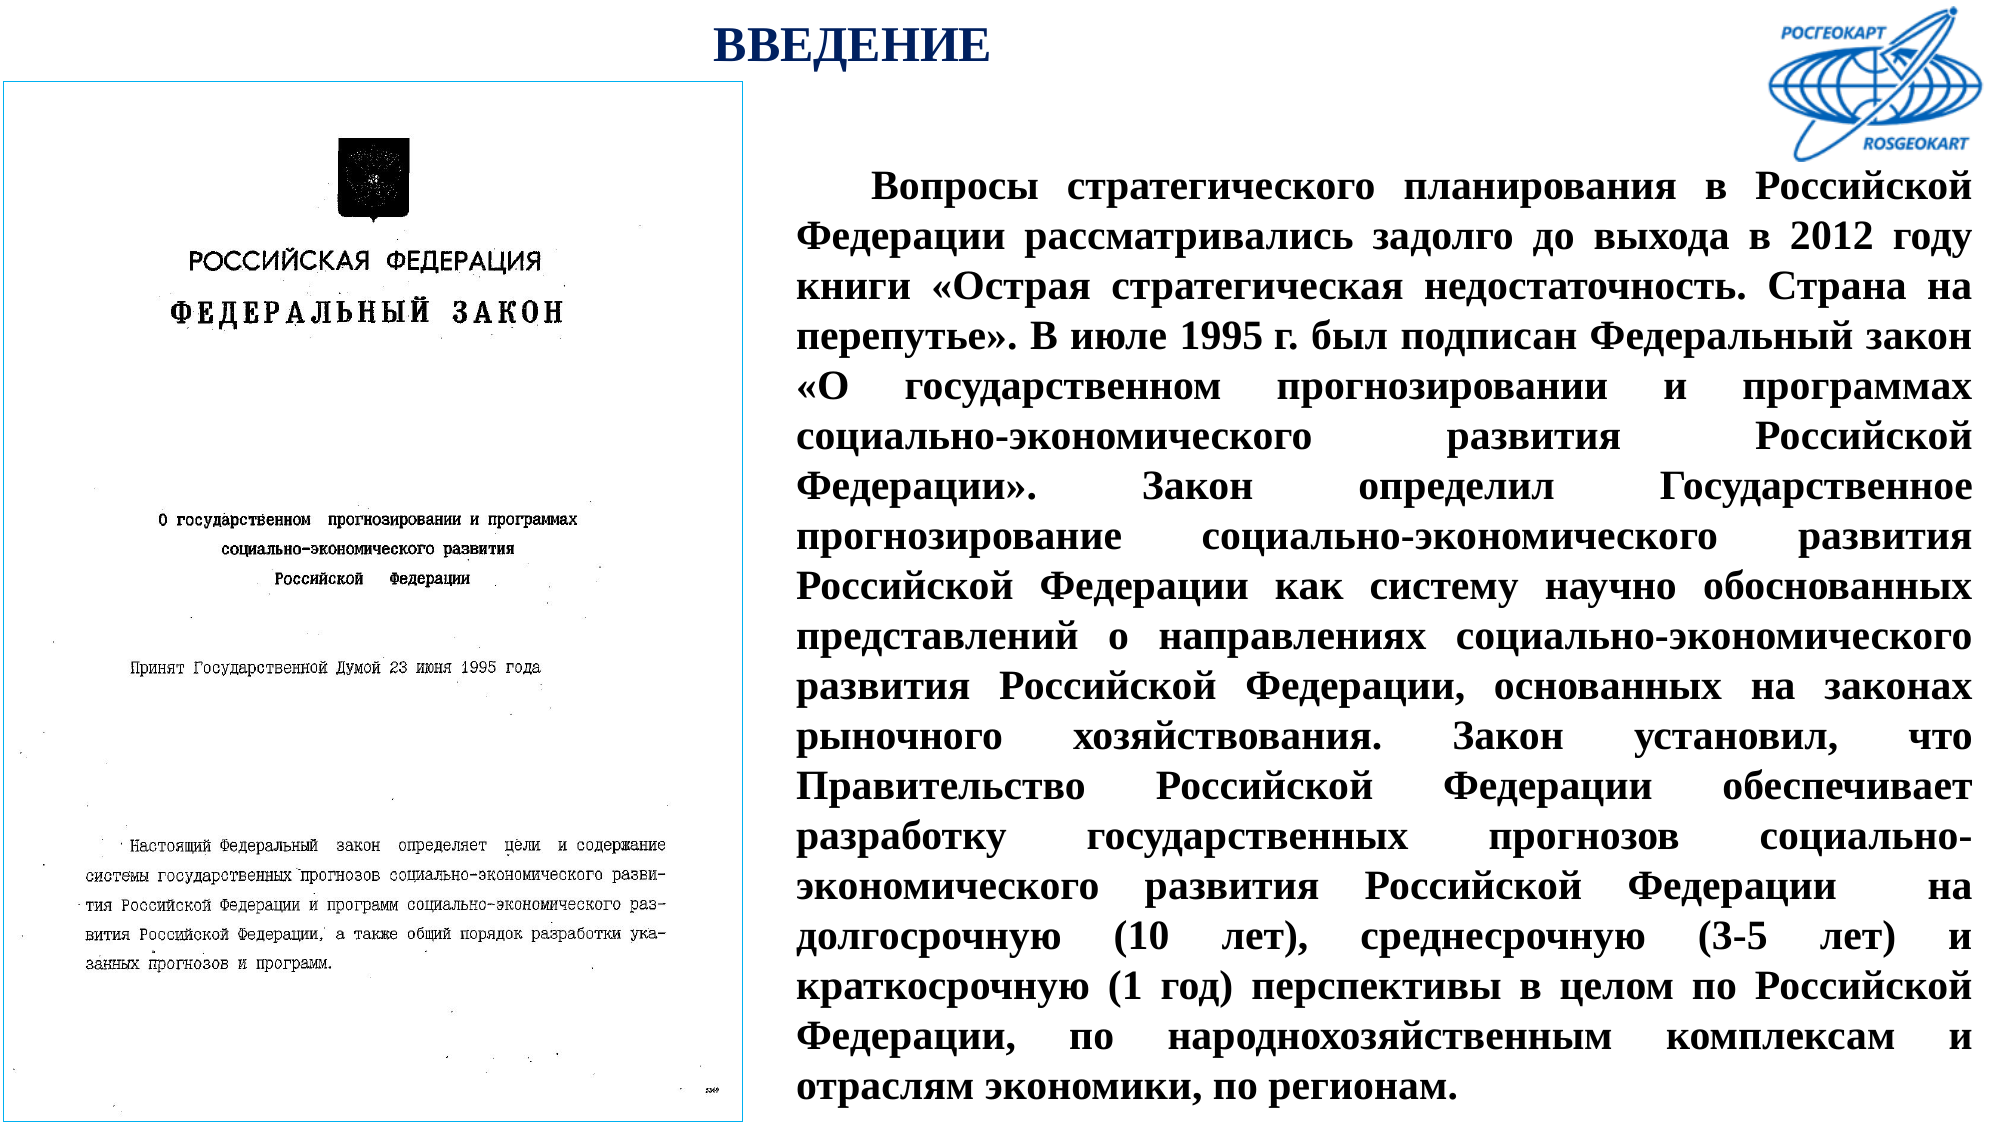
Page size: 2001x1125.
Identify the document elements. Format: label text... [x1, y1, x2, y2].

picture [5, 83, 741, 1120]
picture [1757, 6, 1994, 162]
text_box Вопросы стратегического планирования в Российской Федерации рассматривались задолго до выхода в 2012 году книги «Острая стратегическая недостаточность. Страна на перепутье». В июле 1995 г. был подписан Федеральный закон «О государственном прогнозировании и программах социально-экономического развития Российской Федерации». Закон определил Государственное прогнозирование социально-экономического развития Российской Федерации как систему научно обоснованных представлений о направлениях социально-экономического развития Российской Федерации, основанных на законах рыночного хозяйствования. Закон установил, что Правительство Российской Федерации обеспечивает разработку государственных прогнозов социально-экономического развития Российской Федерации на долгосрочную (10 лет), среднесрочную (3-5 лет) и краткосрочную (1 год) перспективы в целом по Российской Федерации, по народнохозяйственным комплексам и отраслям экономики, по регионам. [781, 150, 1988, 1116]
text_box ВВЕДЕНИЕ [0, 3, 1707, 79]
